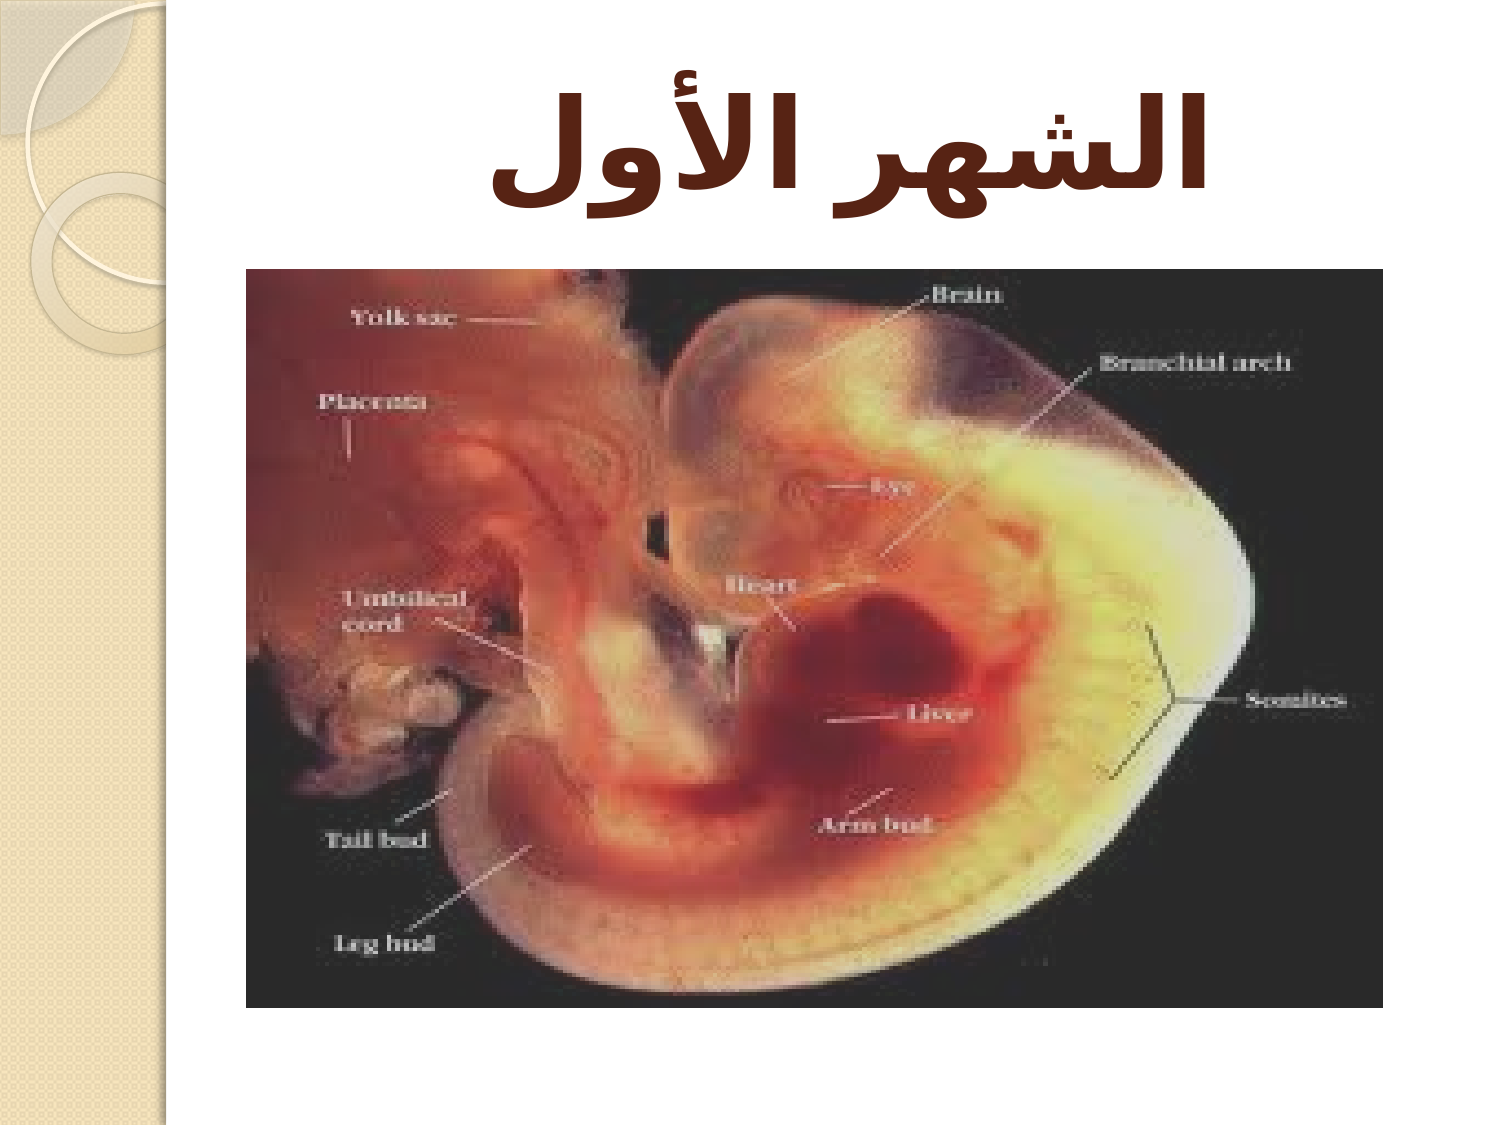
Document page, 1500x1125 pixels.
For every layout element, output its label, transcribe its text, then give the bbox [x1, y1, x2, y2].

title الشهر الأول [235, 45, 1466, 233]
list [245, 269, 1384, 1008]
